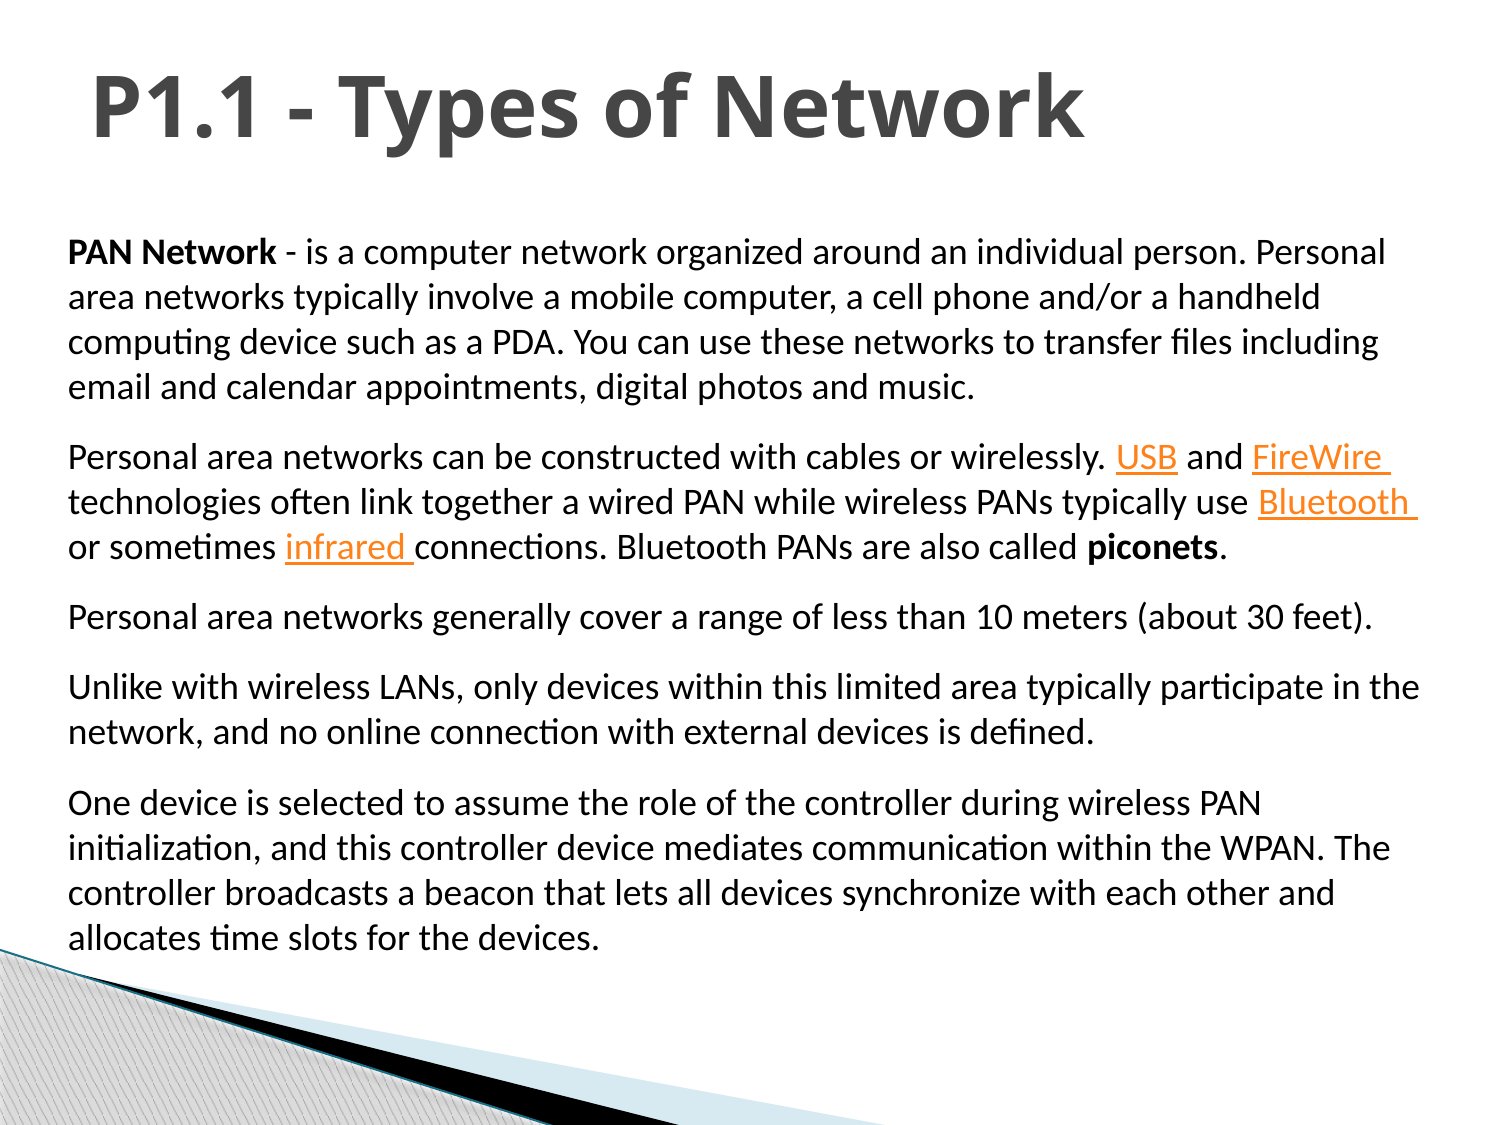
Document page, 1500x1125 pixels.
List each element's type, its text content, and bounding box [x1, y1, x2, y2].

text_box PAN Network - is a computer network organized around an individual person. Personal area networks typically involve a mobile computer, a cell phone and/or a handheld computing device such as a PDA. You can use these networks to transfer files including email and calendar appointments, digital photos and music. Personal area networks can be constructed with cables or wirelessly. USB and FireWire technologies often link together a wired PAN while wireless PANs typically use Bluetooth or sometimes infrared connections. Bluetooth PANs are also called piconets. Personal area networks generally cover a range of less than 10 meters (about 30 feet). Unlike with wireless LANs, only devices within this limited area typically participate in the network, and no online connection with external devices is defined. One device is selected to assume the role of the controller during wireless PAN initialization, and this controller device mediates communication within the WPAN. The controller broadcasts a beacon that lets all devices synchronize with each other and allocates time slots for the devices. [53, 219, 1459, 1071]
text_box P1.1 - Types of Network [74, 45, 1425, 233]
